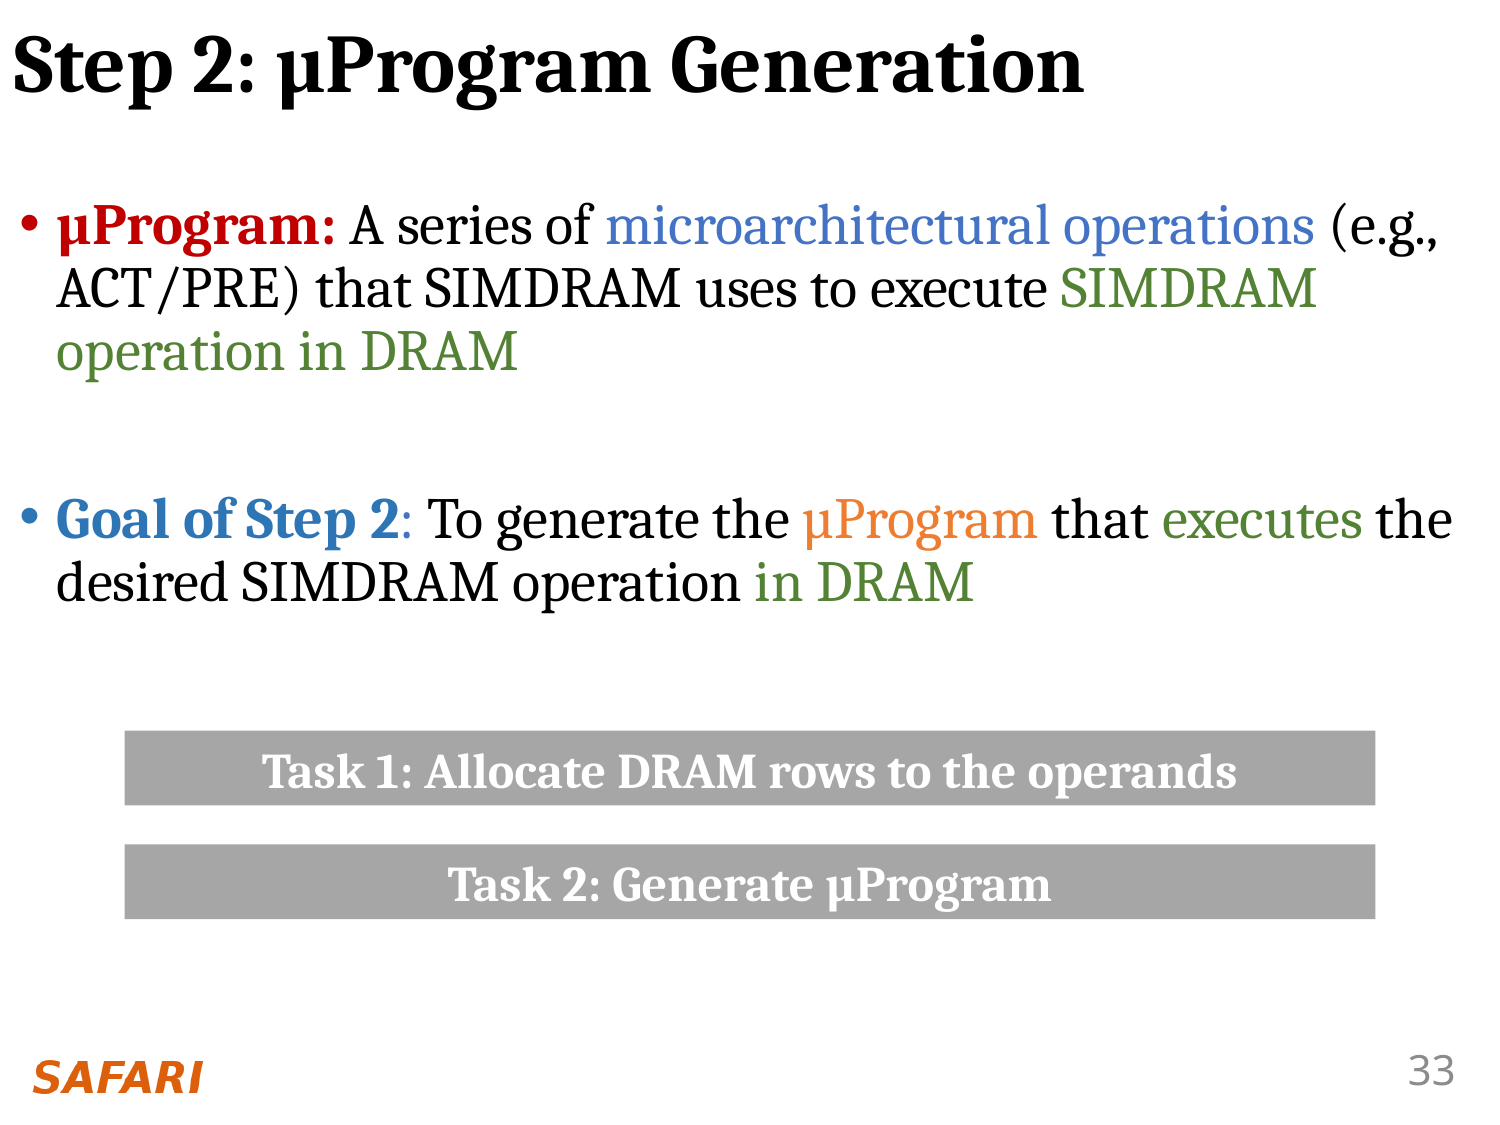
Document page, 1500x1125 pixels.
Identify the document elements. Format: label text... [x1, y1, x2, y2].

picture [31, 1060, 209, 1104]
list µProgram: A series of microarchitectural operations (e.g., ACT/PRE) that SIMDRAM uses to execute SIMDRAM operation in DRAM Goal of Step 2: To generate the µProgram that executes the desired SIMDRAM operation in DRAM [4, 186, 1500, 1060]
title Step 2: µProgram Generation [0, 13, 1475, 135]
text_box Task 1: Allocate DRAM rows to the operands [124, 730, 1376, 806]
text_box Task 2: Generate µProgram [124, 844, 1376, 920]
text_box [4, 269, 1479, 623]
